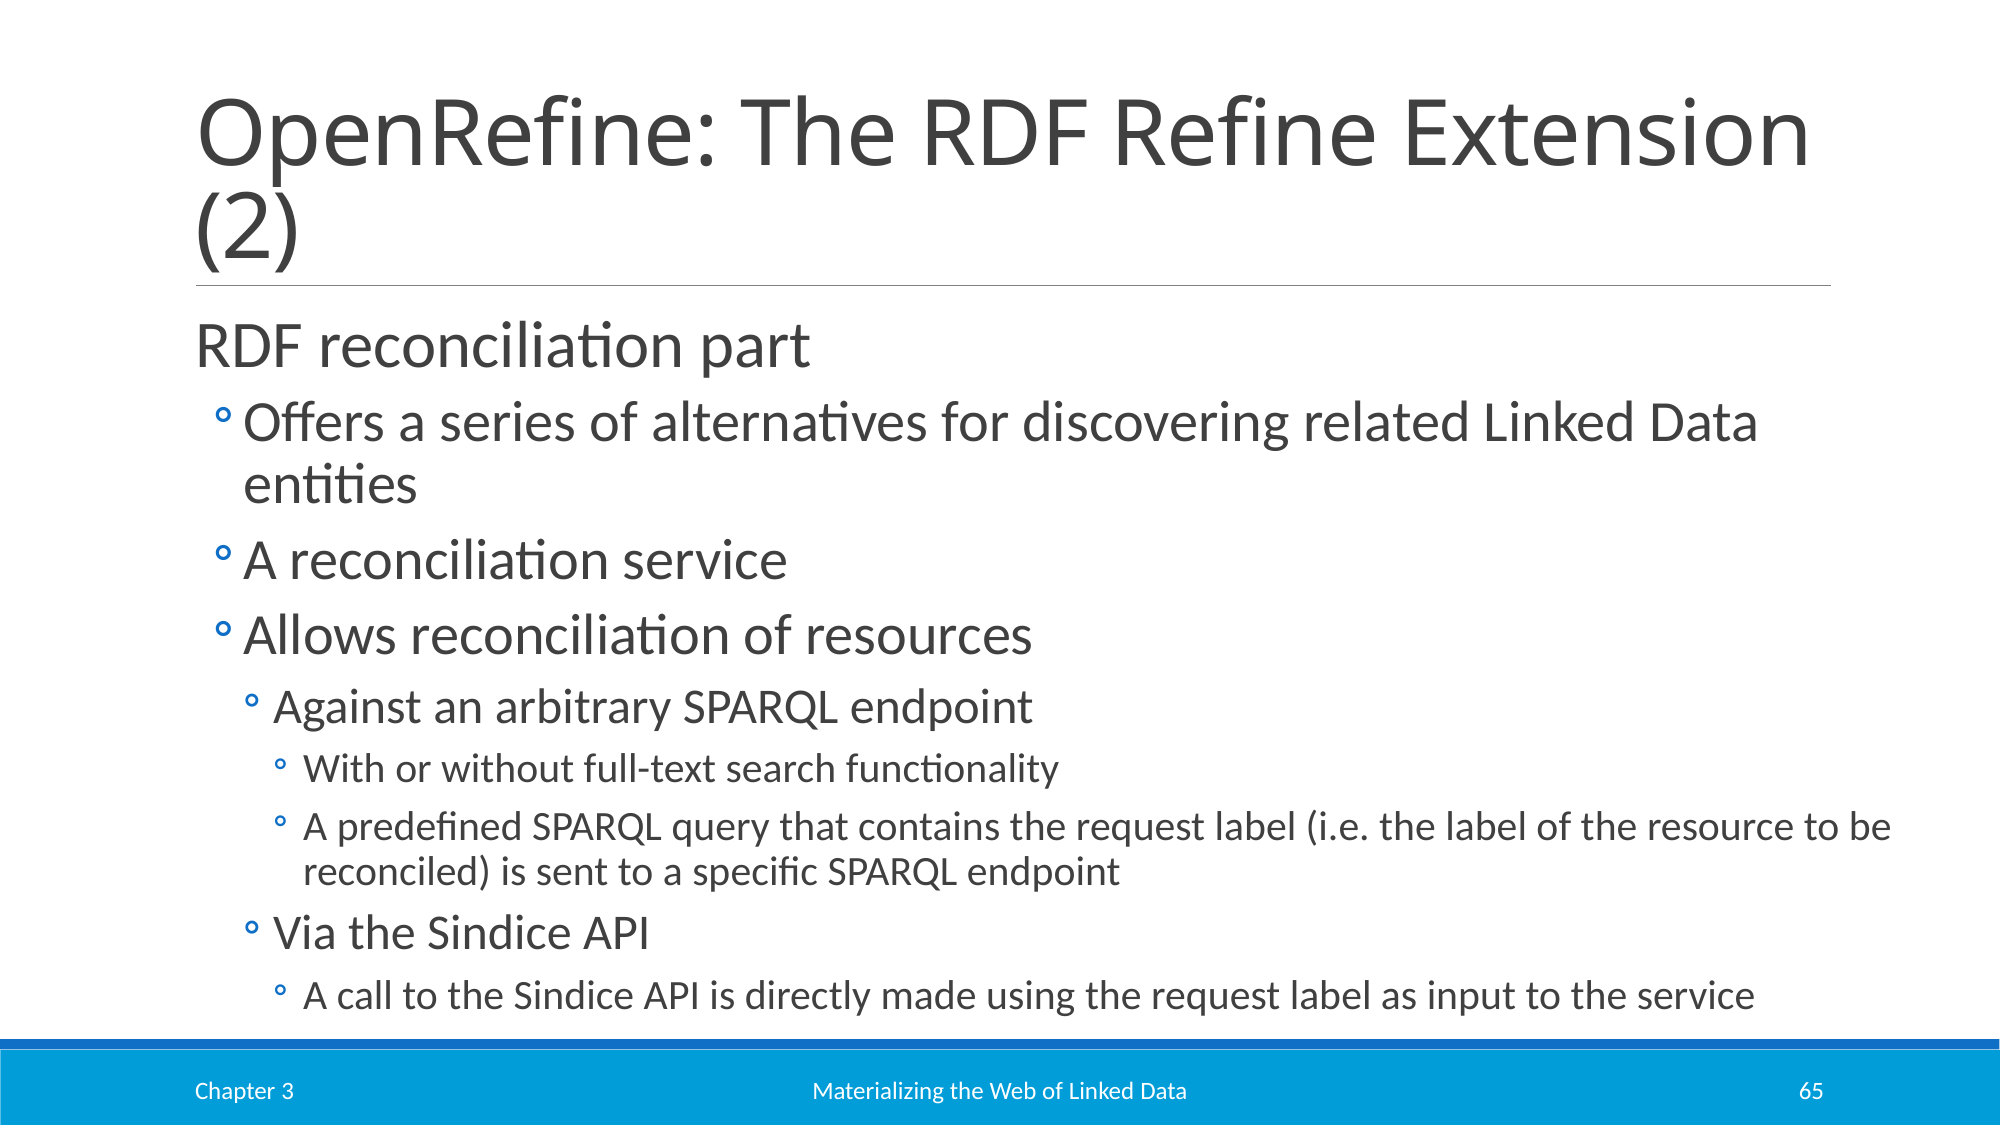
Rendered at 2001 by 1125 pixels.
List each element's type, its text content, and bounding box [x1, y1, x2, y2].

slide_number 65 [1624, 1059, 1840, 1120]
slide_number Chapter 3 [180, 1059, 586, 1120]
list RDF reconciliation part Offers a series of alternatives for discovering related Linked Data entities A reconciliation service Allows reconciliation of resources Against an arbitrary SPARQL endpoint With or without full-text search functionality A predefined SPARQL query that contains the request label (i.e. the label of the resource to be reconciled) is sent to a specific SPARQL endpoint Via the Sindice API A call to the Sindice API is directly made using the request label as input to the service [180, 302, 1932, 1017]
title OpenRefine: The RDF Refine Extension (2) [180, 47, 1830, 285]
footer Materializing the Web of Linked Data [604, 1059, 1396, 1120]
